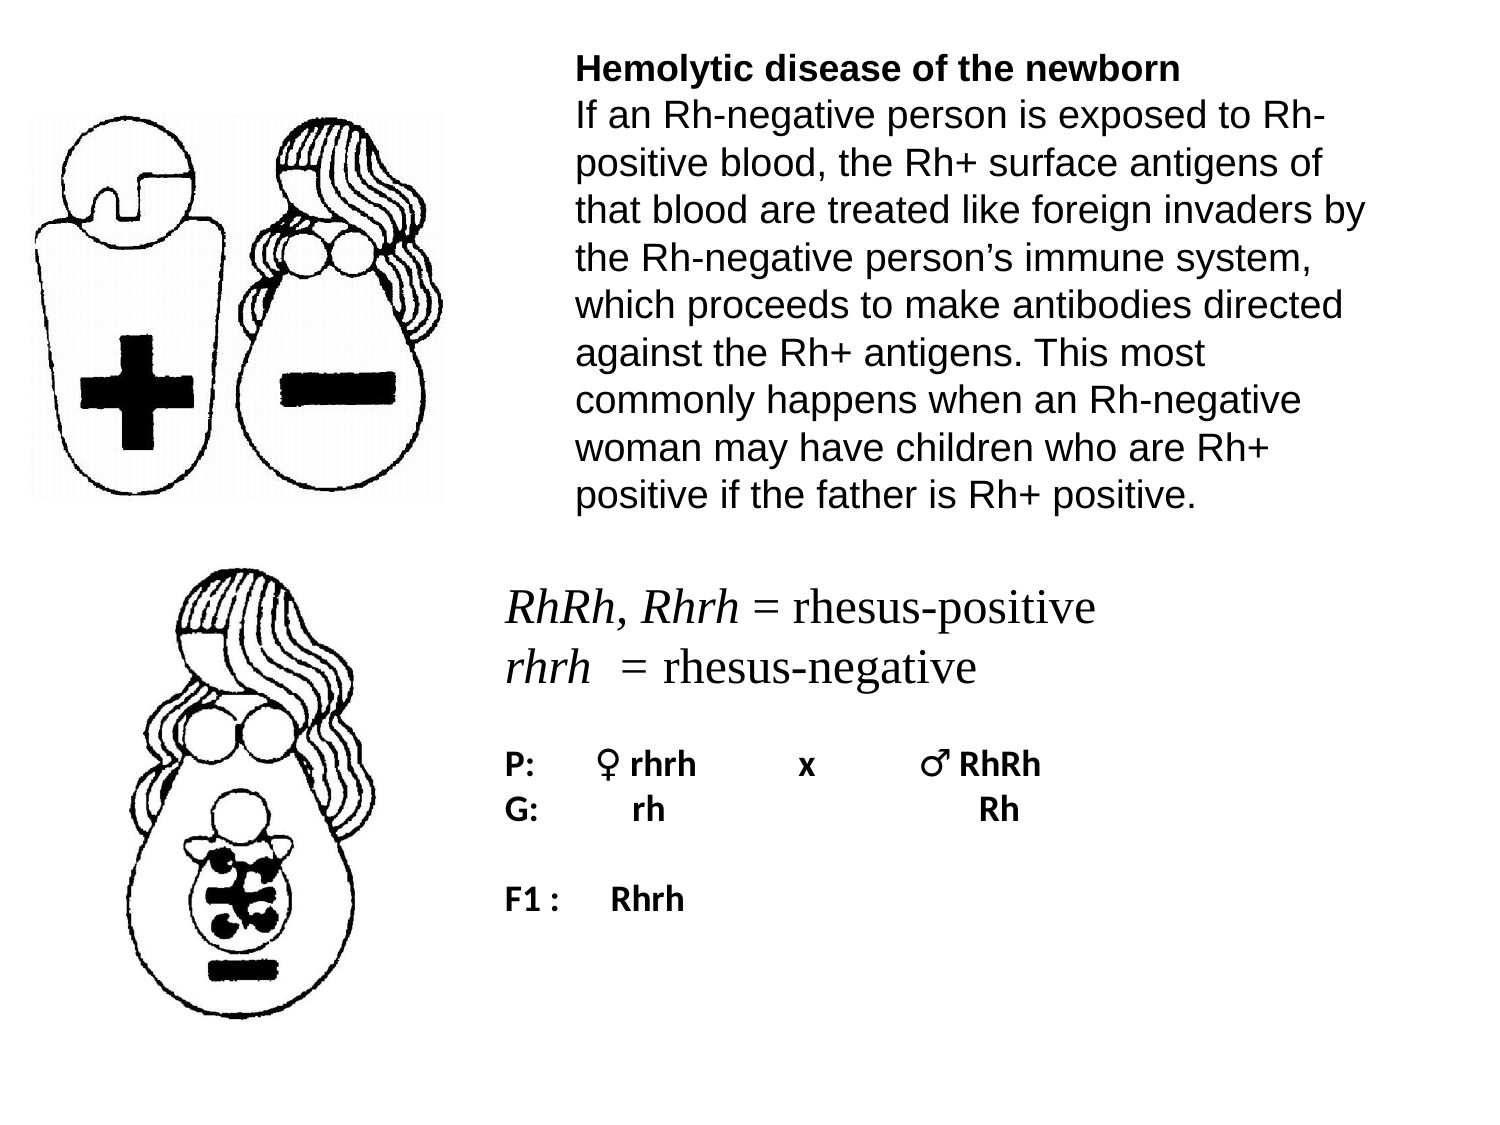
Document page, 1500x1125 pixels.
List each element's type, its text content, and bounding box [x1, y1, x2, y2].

picture [29, 113, 445, 502]
text_box RhRh, Rhrh = rhesus-positive rhrh = rhesus-negative P: ♀ rhrh x ♂ RhRh G: rh Rh F1 : Rhrh [490, 566, 1240, 926]
picture [123, 565, 377, 1023]
text_box Hemolytic disease of the newborn If an Rh-negative person is exposed to Rh-positive blood, the Rh+ surface antigens of that blood are treated like foreign invaders by the Rh-negative person’s immune system, which proceeds to make antibodies directed against the Rh+ antigens. This most commonly happens when an Rh-negative woman may have children who are Rh+ positive if the father is Rh+ positive. [560, 37, 1382, 524]
